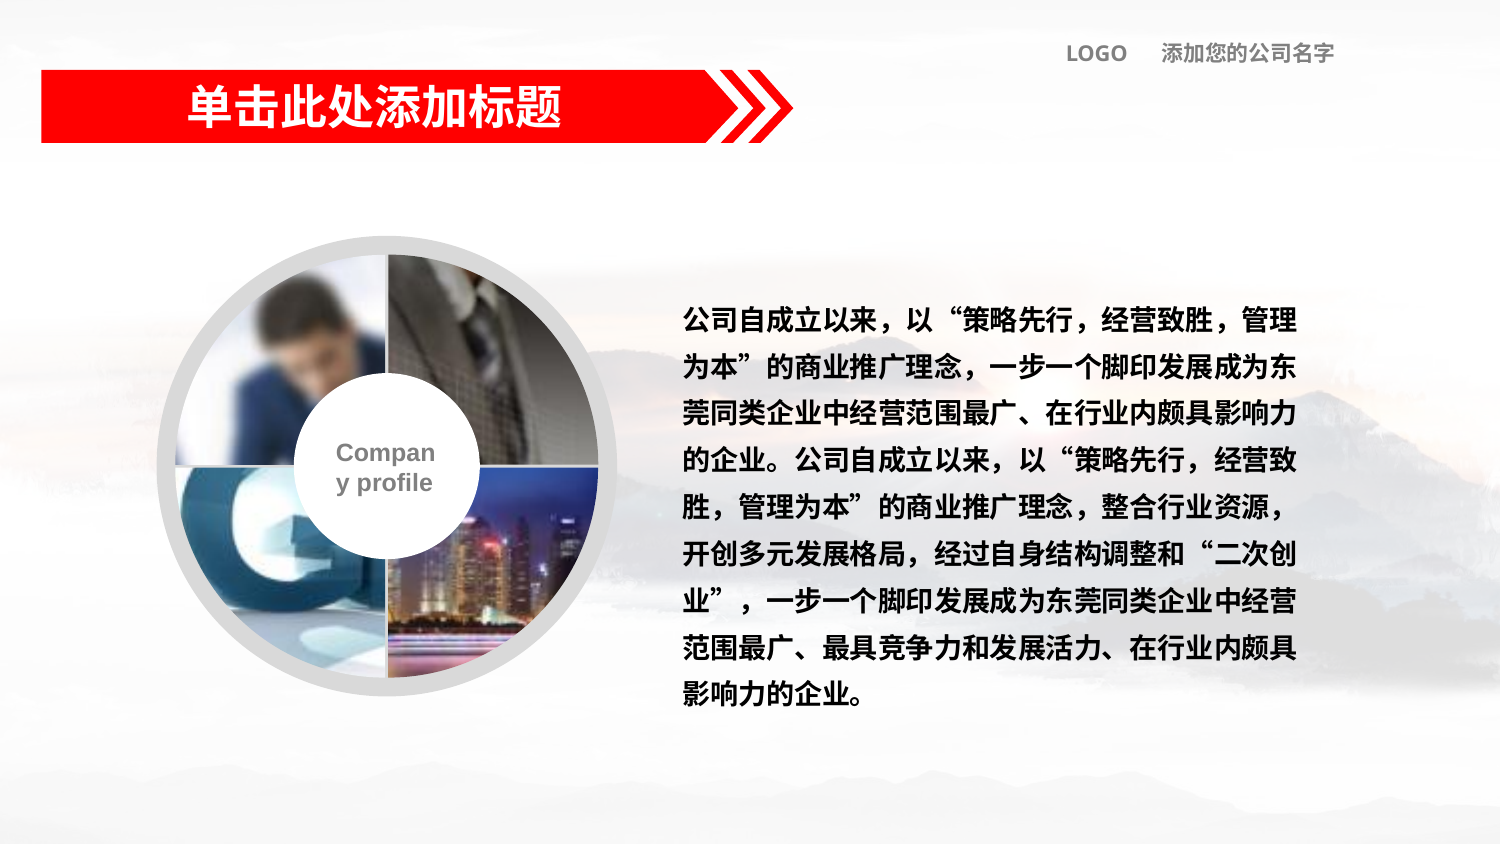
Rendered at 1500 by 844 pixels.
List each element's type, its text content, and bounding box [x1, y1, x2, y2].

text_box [156, 235, 618, 697]
text_box LOGO 添加您的公司名字 [1051, 32, 1353, 74]
text_box 公司自成立以来，以“策略先行，经营致胜，管理为本”的商业推广理念，一步一个脚印发展成为东莞同类企业中经营范围最广、在行业内颇具影响力的企业。公司自成立以来，以“策略先行，经营致胜，管理为本”的商业推广理念，整合行业资源，开创多元发展格局，经过自身结构调整和“二次创业”，一步一个脚印发展成为东莞同类企业中经营范围最广、最具竞争力和发展活力、在行业内颇具影响力的企业。 [667, 281, 1340, 718]
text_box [41, 69, 794, 144]
